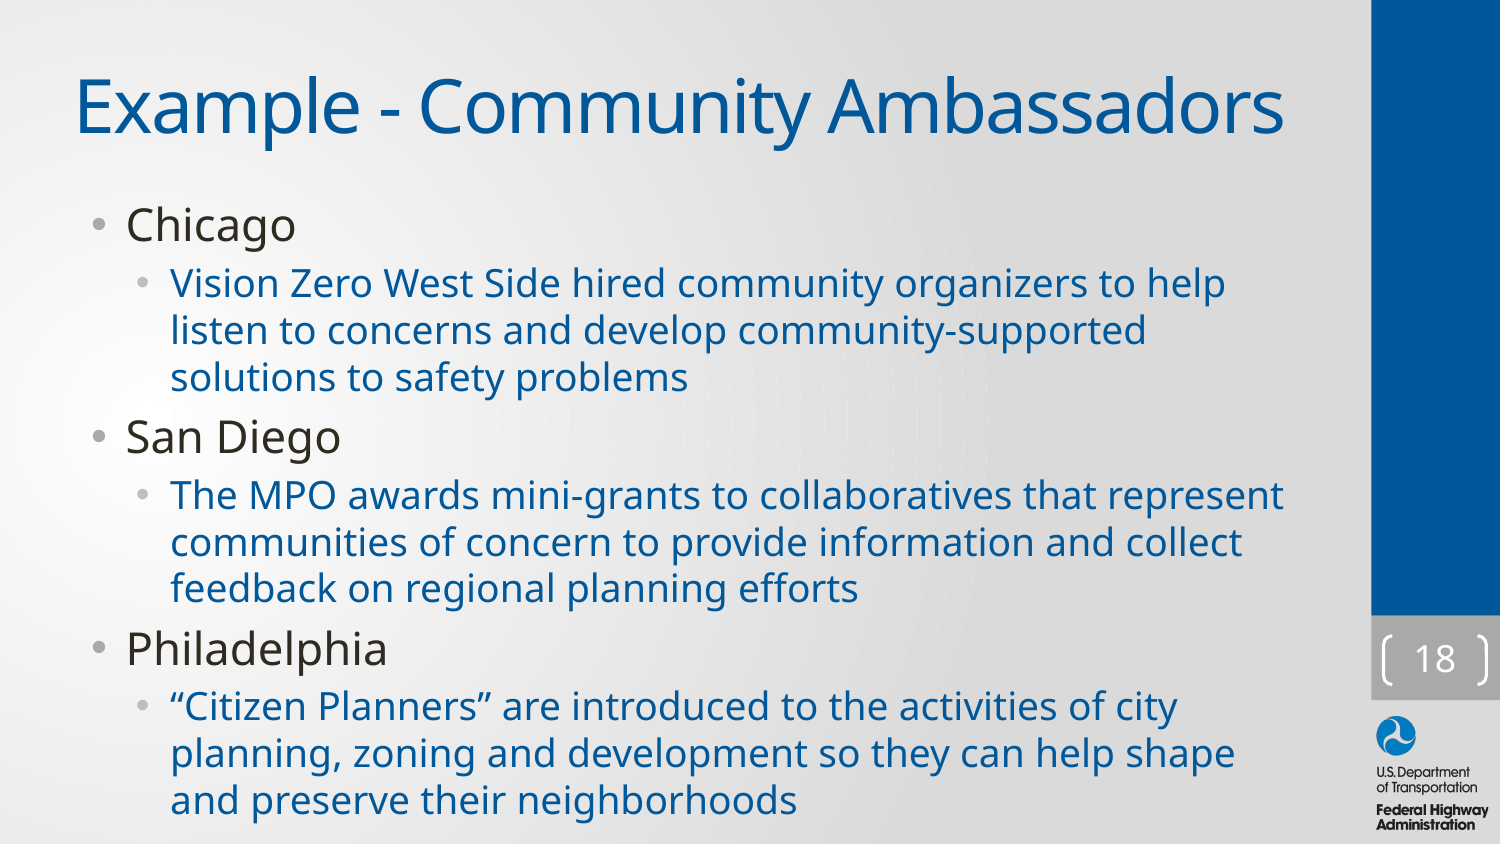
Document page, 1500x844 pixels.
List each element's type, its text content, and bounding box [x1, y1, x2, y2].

title Example - Community Ambassadors [58, 33, 1309, 175]
list Chicago Vision Zero West Side hired community organizers to help listen to concerns and develop community-supported solutions to safety problems San Diego The MPO awards mini-grants to collaboratives that represent communities of concern to provide information and collect feedback on regional planning efforts Philadelphia “Citizen Planners” are introduced to the activities of city planning, zoning and development so they can help shape and preserve their neighborhoods [58, 188, 1309, 834]
slide_number 18 [1381, 634, 1488, 687]
